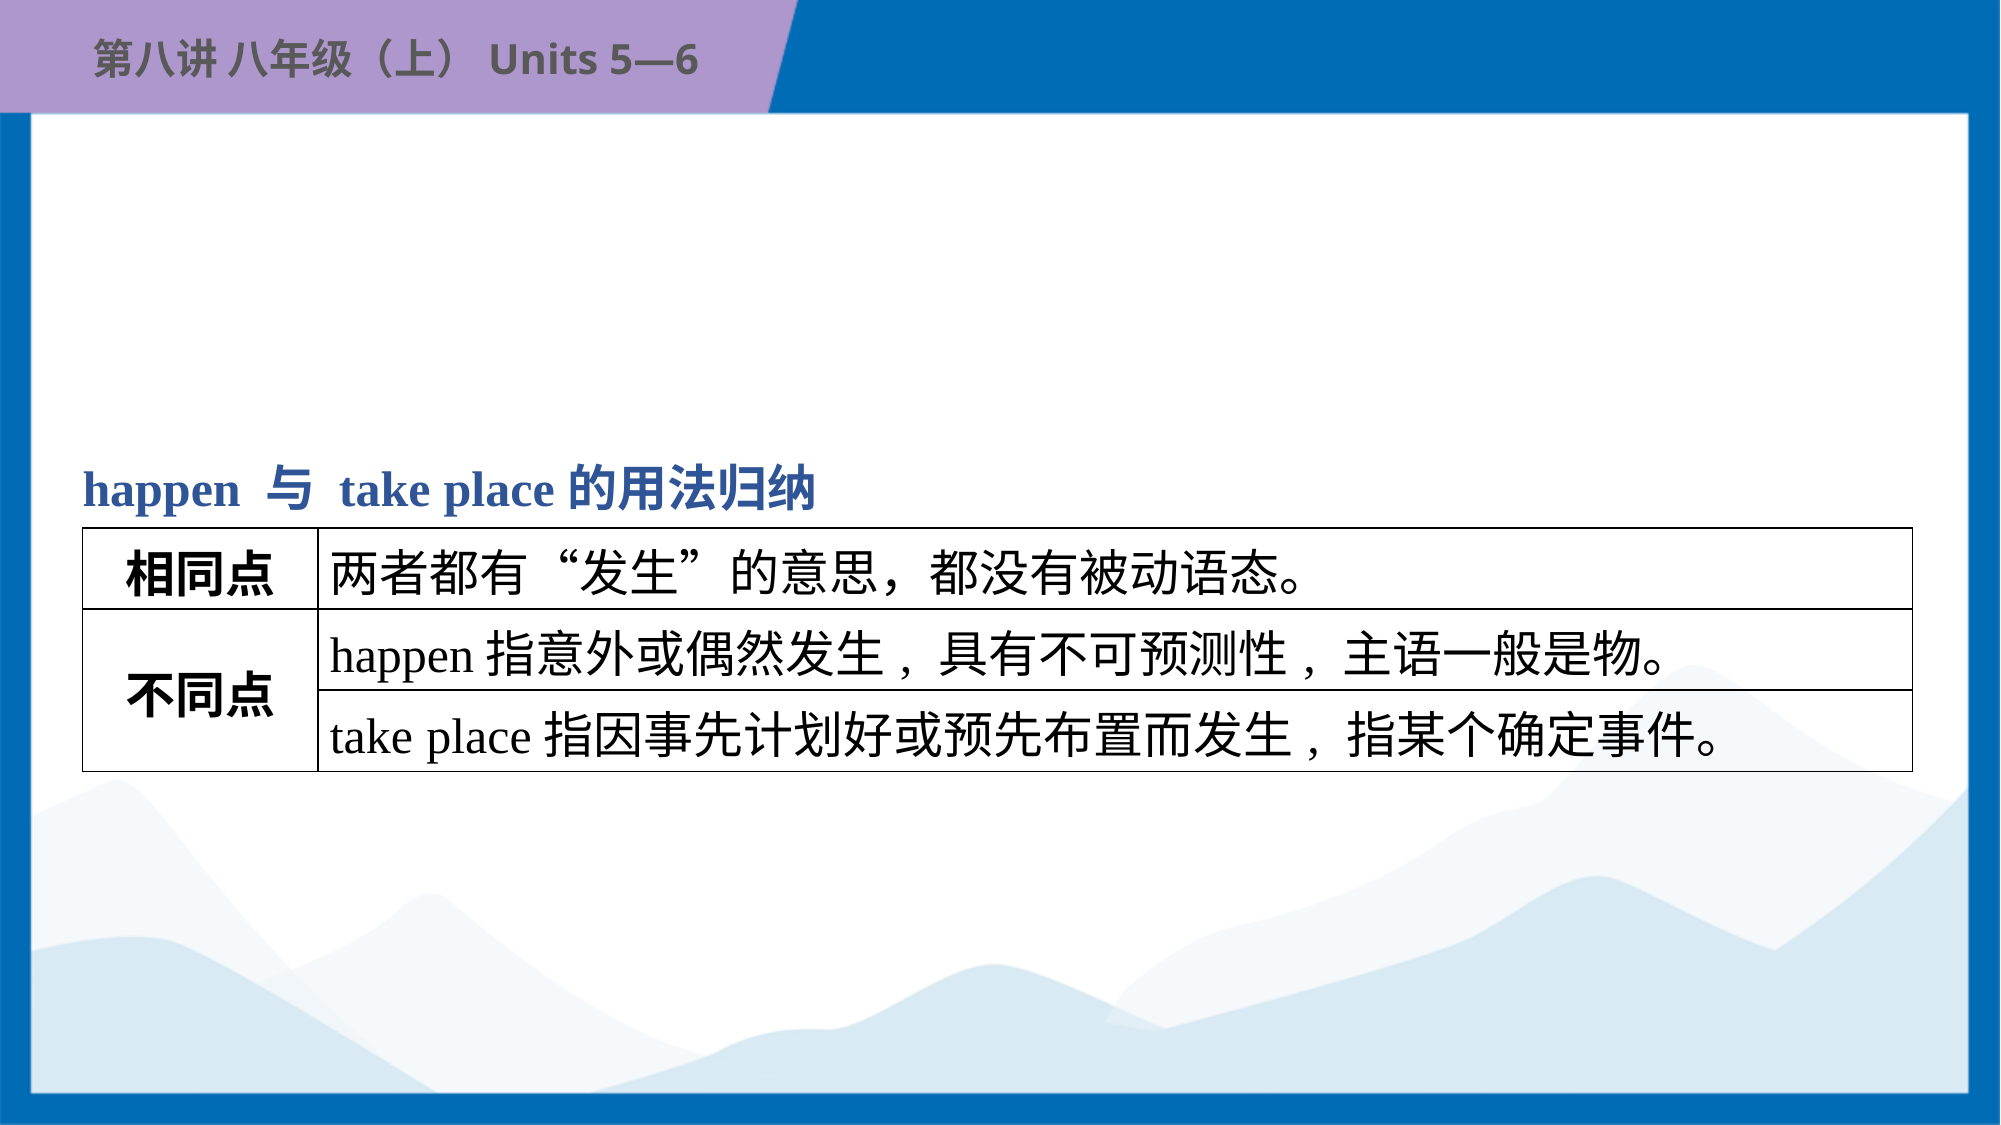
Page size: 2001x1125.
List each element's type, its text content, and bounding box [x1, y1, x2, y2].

picture [0, 0, 2000, 1125]
table_cell 不同点 [83, 610, 317, 771]
table_cell take place指因事先计划好或预先布置而发生, 指某个确定事件。 [319, 691, 1912, 771]
text_box happen 与 take place的用法归纳 [82, 428, 1917, 507]
table_header 两者都有“发生”的意思，都没有被动语态。 [319, 529, 1912, 608]
table_cell happen指意外或偶然发生, 具有不可预测性, 主语一般是物。 [319, 610, 1912, 689]
table_header 相同点 [83, 529, 317, 608]
